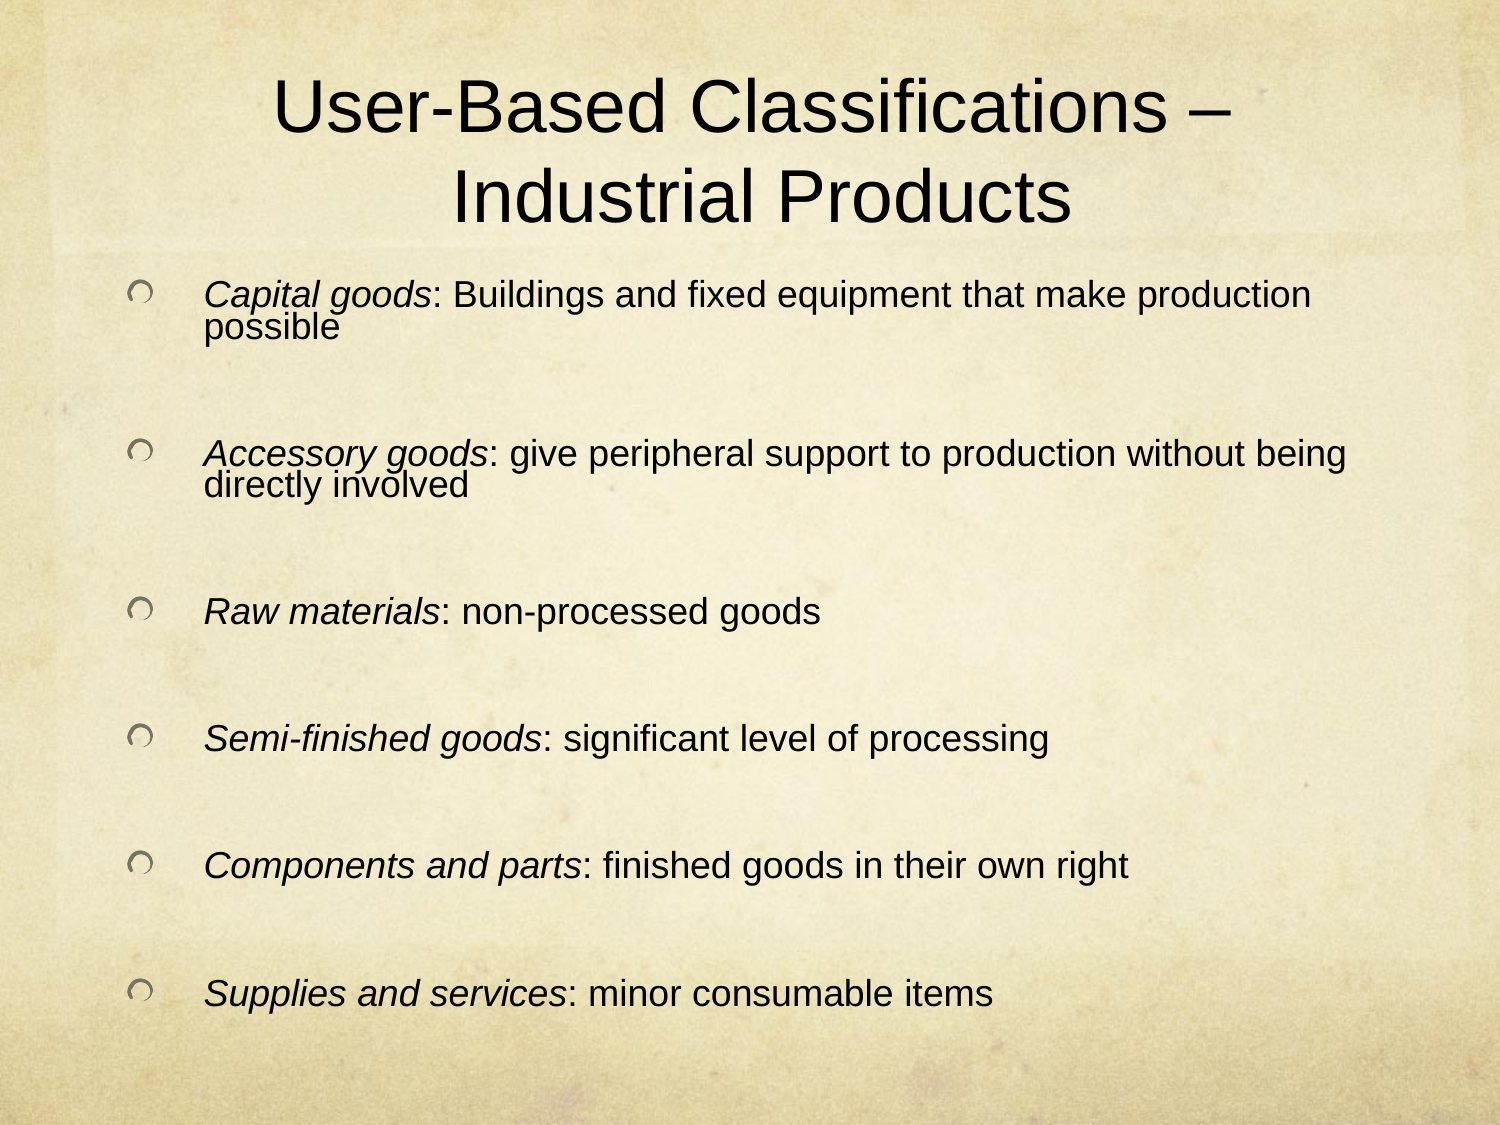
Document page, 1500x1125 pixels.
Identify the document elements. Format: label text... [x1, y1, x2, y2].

list Capital goods: Buildings and fixed equipment that make production possible Accessory goods: give peripheral support to production without being directly involved Raw materials: non-processed goods Semi-finished goods: significant level of processing Components and parts: finished goods in their own right Supplies and services: minor consumable items [112, 275, 1425, 988]
title User-Based Classifications – Industrial Products [99, 45, 1425, 250]
picture [0, 0, 1500, 1125]
